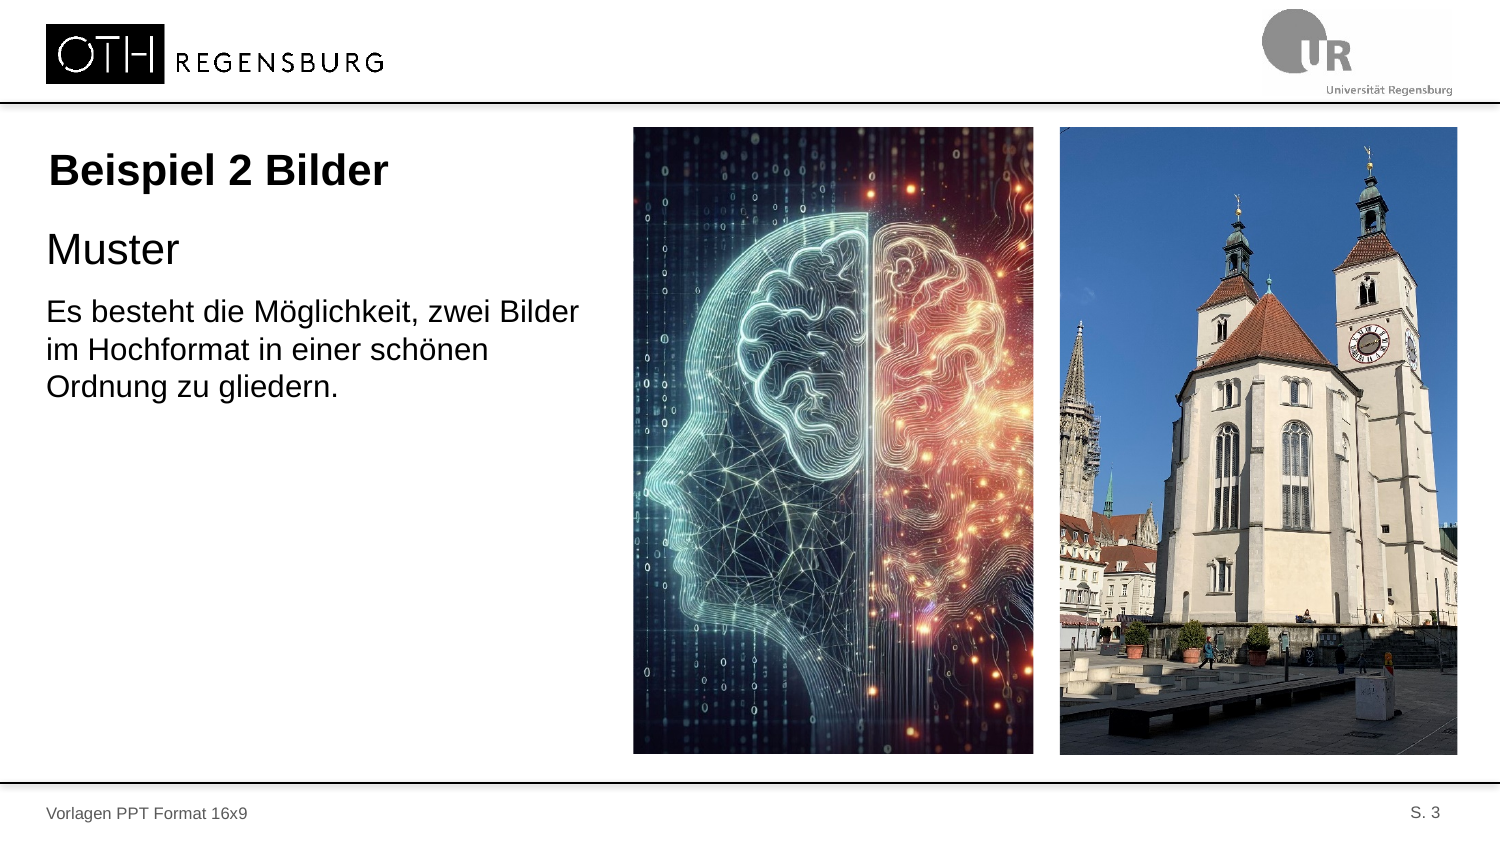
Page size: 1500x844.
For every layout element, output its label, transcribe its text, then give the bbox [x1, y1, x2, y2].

list Beispiel 2 Bilder [48, 127, 604, 209]
slide_number [784, 781, 1325, 844]
footer Vorlagen PPT Format 16x9 [46, 783, 786, 844]
title Muster [46, 221, 604, 275]
picture [633, 127, 1034, 756]
slide_number S. 3 [1321, 782, 1452, 843]
picture [1059, 127, 1458, 756]
picture [1262, 9, 1452, 96]
list Es besteht die Möglichkeit, zwei Bilder im Hochformat in einer schönen Ordnung zu gliedern. [46, 286, 602, 756]
picture [46, 24, 394, 84]
